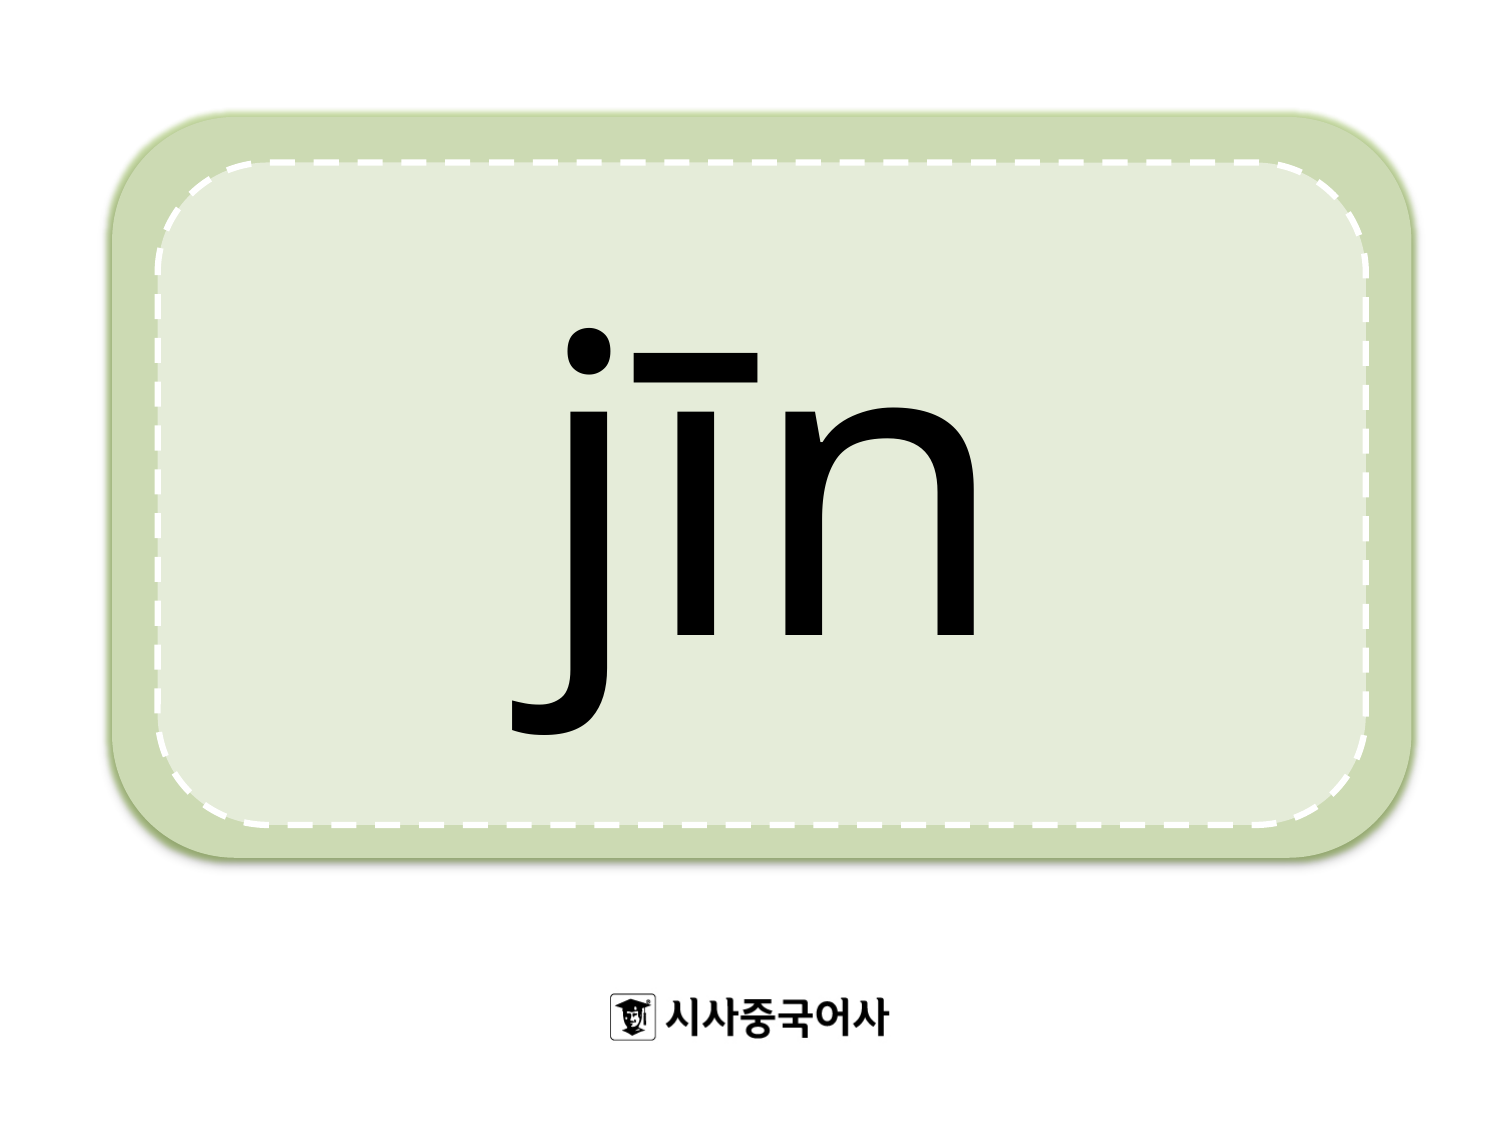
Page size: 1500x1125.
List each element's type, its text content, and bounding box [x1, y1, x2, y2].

text_box jīn [167, 137, 1376, 800]
picture [602, 987, 898, 1047]
